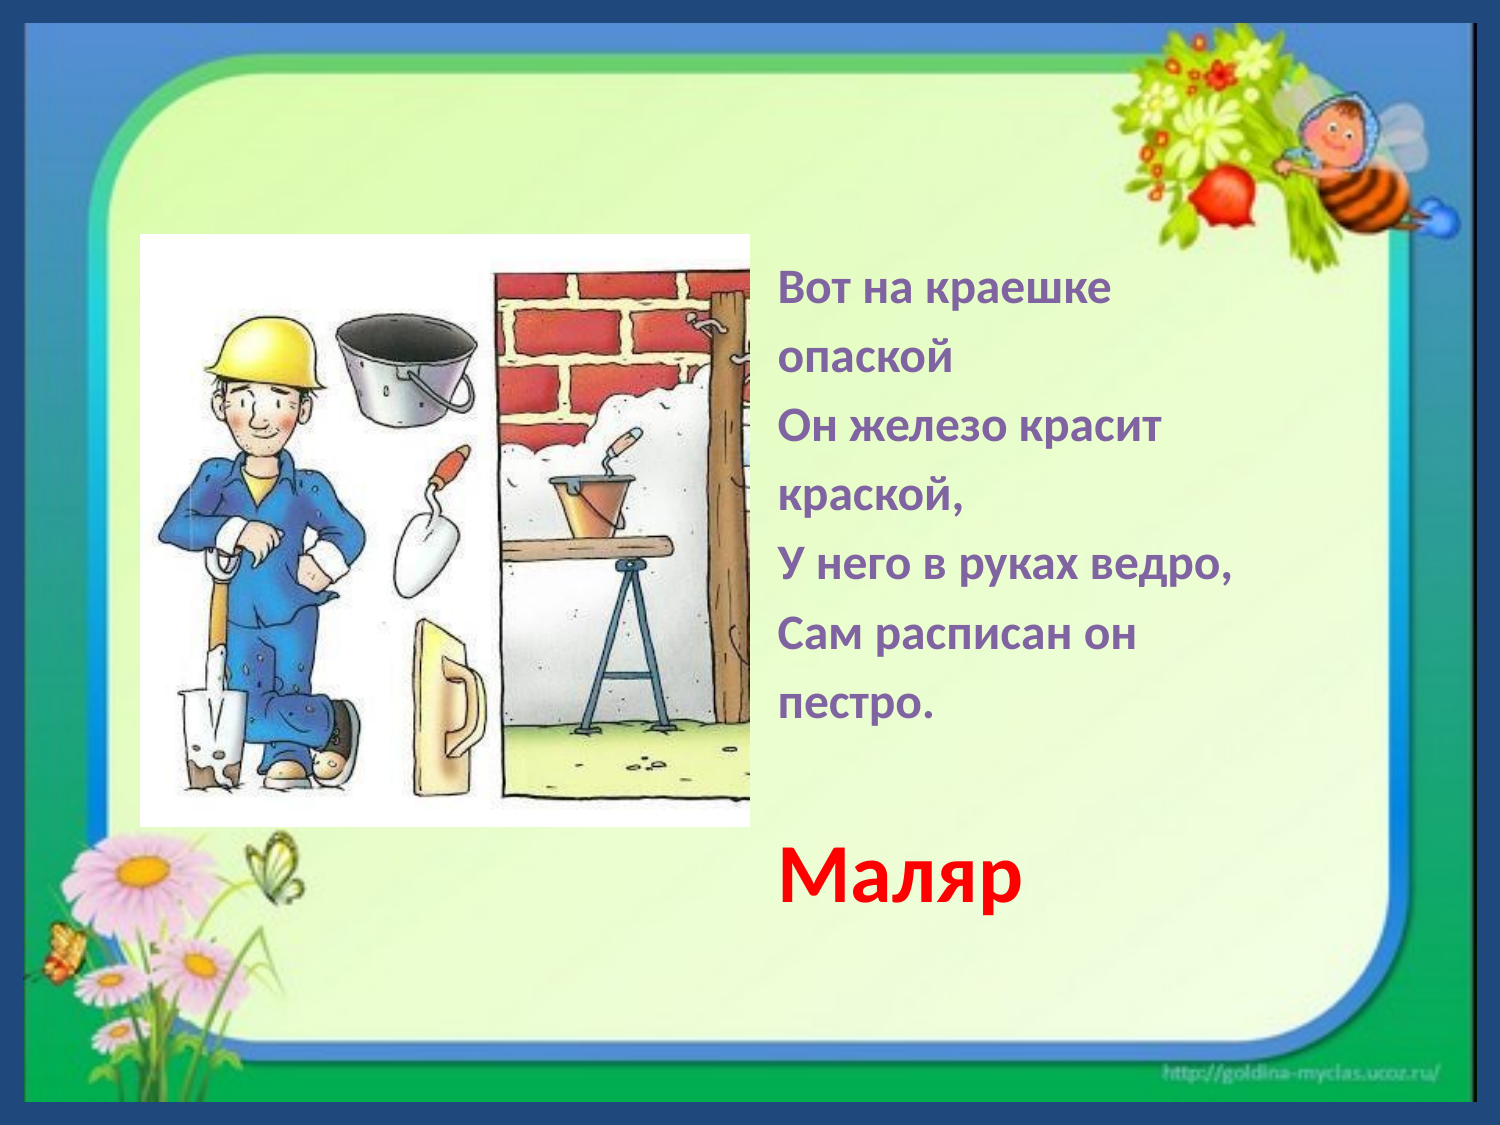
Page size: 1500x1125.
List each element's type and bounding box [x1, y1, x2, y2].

list [140, 234, 751, 827]
picture [23, 23, 1477, 1102]
